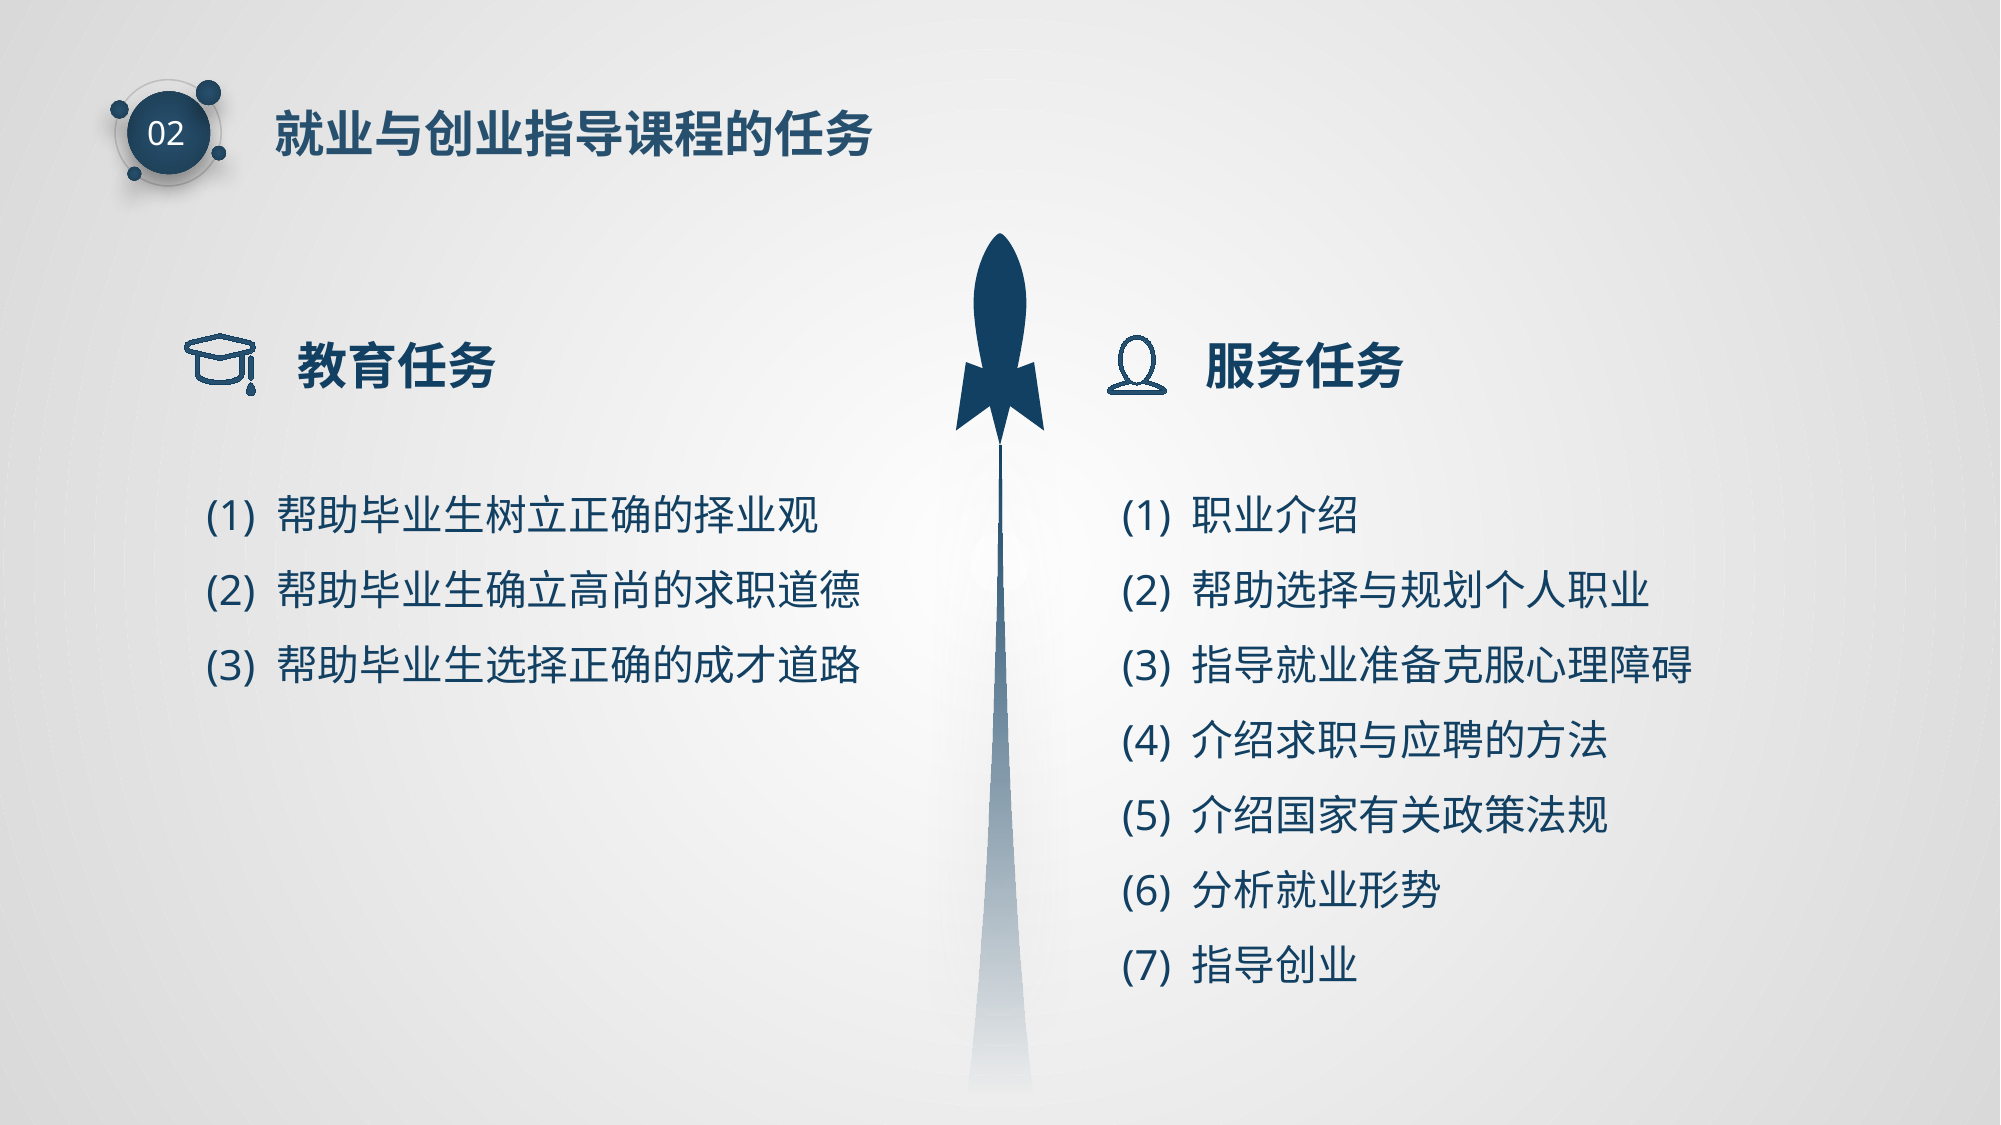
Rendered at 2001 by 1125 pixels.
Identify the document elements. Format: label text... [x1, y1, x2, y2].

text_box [110, 79, 226, 186]
text_box 就业与创业指导课程的任务 [259, 95, 890, 170]
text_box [1107, 327, 1816, 1002]
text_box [955, 233, 1045, 1096]
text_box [184, 327, 893, 699]
